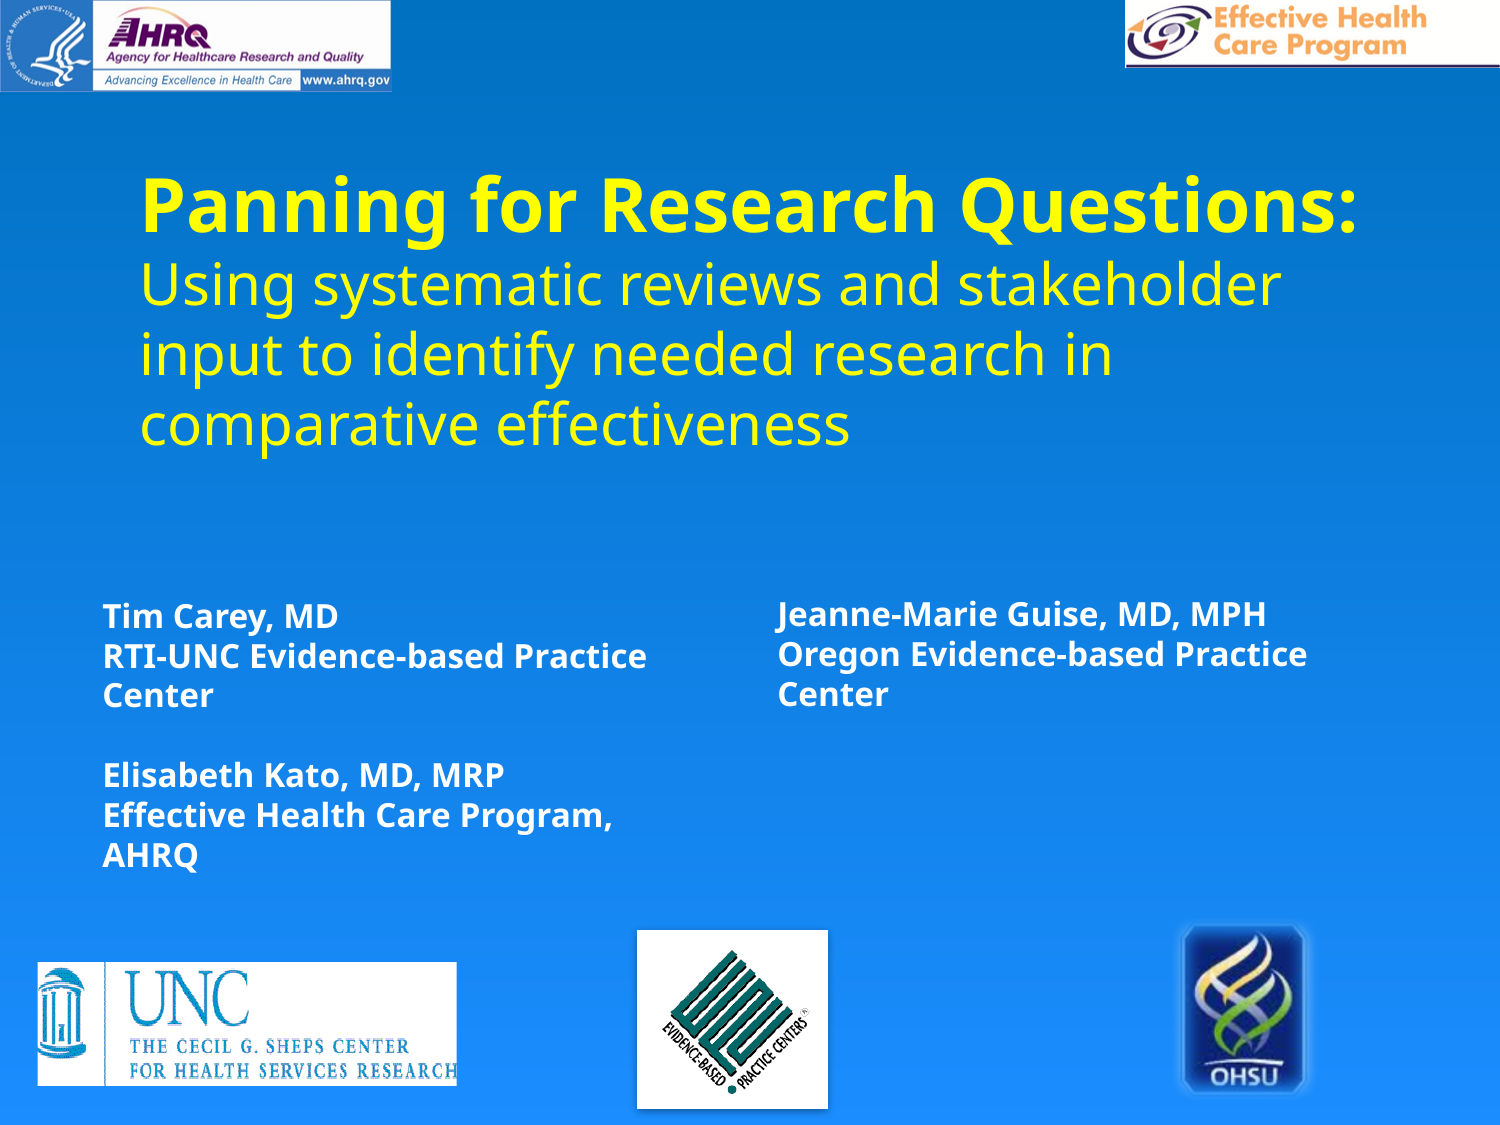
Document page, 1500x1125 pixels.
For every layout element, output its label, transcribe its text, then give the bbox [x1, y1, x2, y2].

text_box Tim Carey, MD RTI-UNC Evidence-based Practice Center Elisabeth Kato, MD, MRP Effective Health Care Program, AHRQ [87, 587, 713, 882]
text_box Panning for Research Questions: Using systematic reviews and stakeholder input to identify needed research in comparative effectiveness [125, 149, 1375, 465]
picture [1124, 0, 1500, 69]
picture [651, 943, 814, 1095]
text_box Jeanne-Marie Guise, MD, MPH Oregon Evidence-based Practice Center [762, 585, 1413, 761]
picture [1169, 915, 1320, 1104]
picture [0, 0, 393, 93]
picture [37, 962, 457, 1086]
